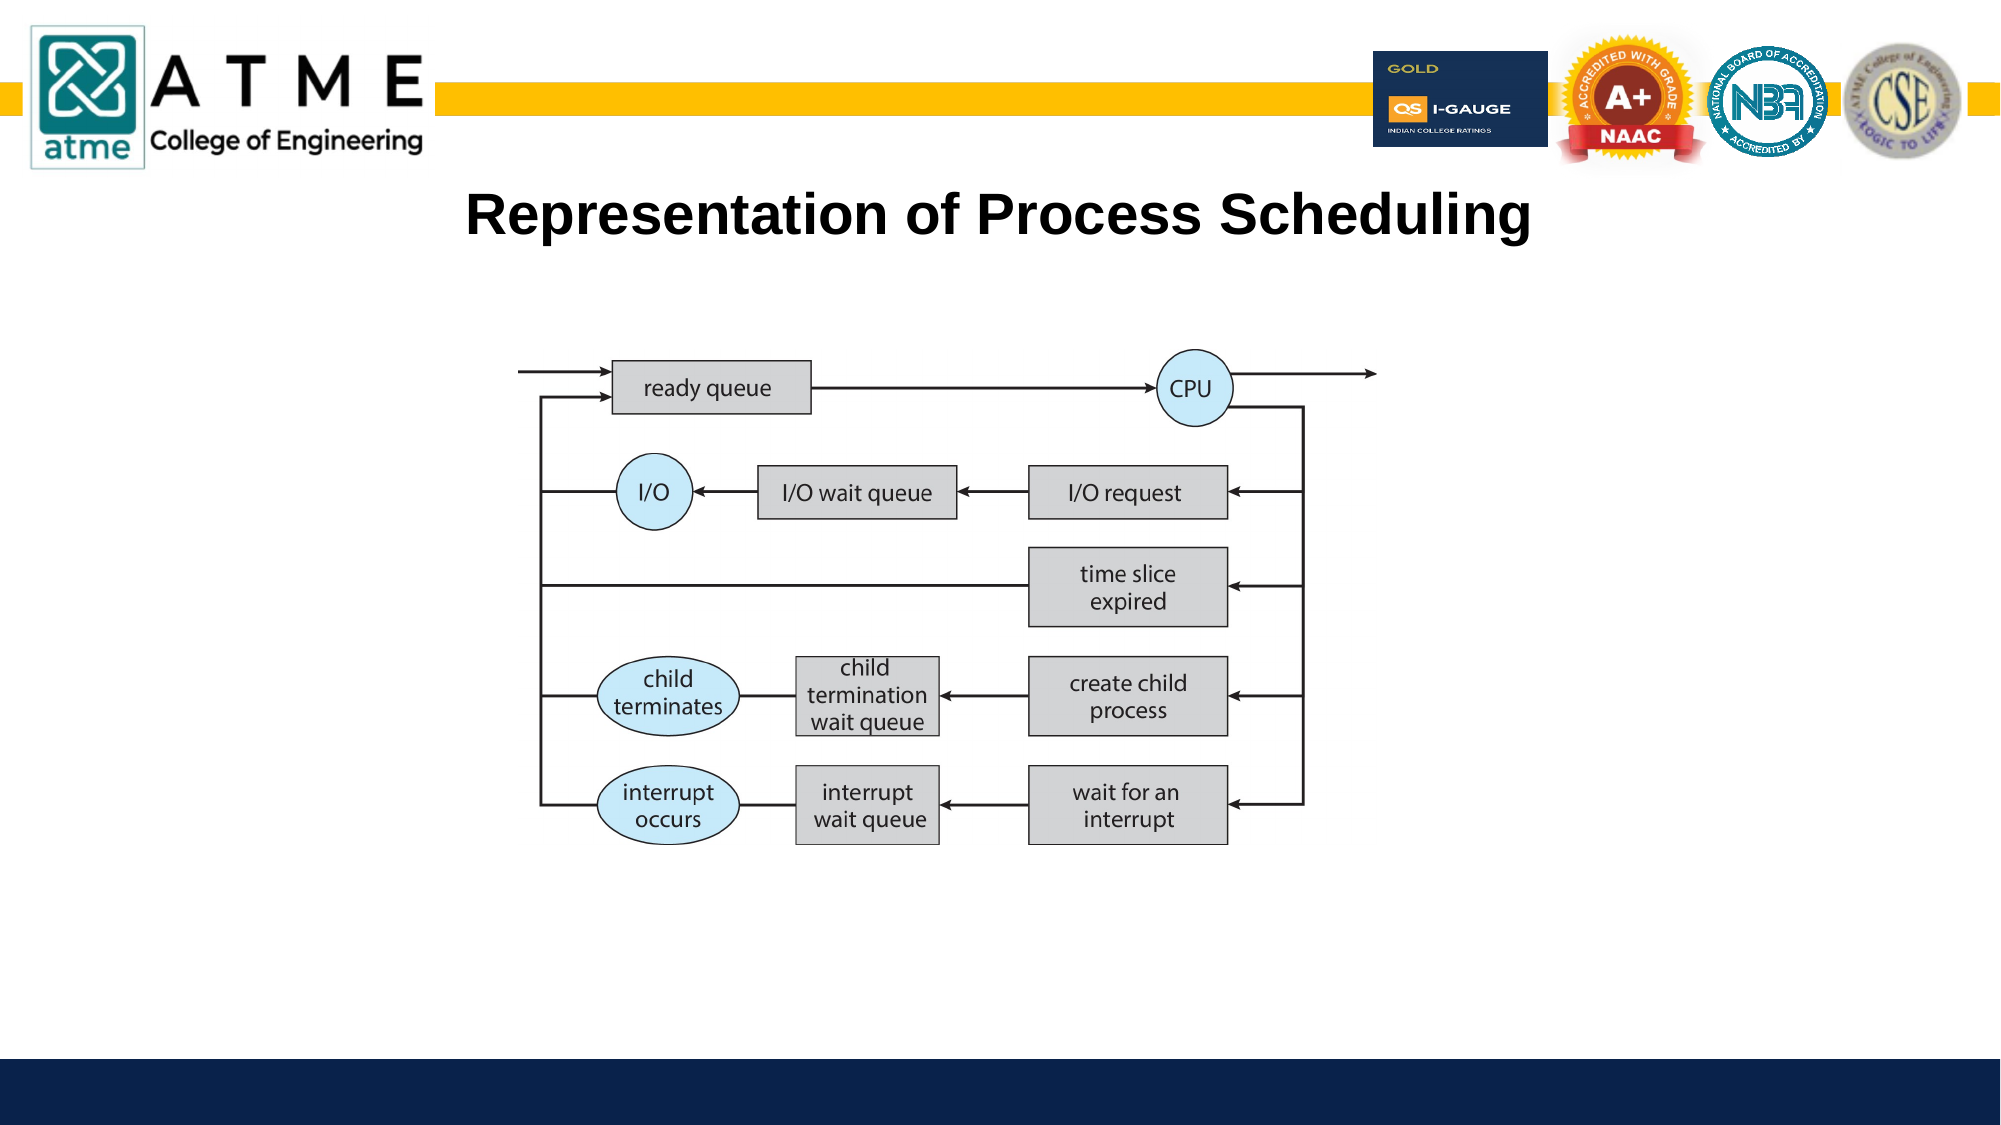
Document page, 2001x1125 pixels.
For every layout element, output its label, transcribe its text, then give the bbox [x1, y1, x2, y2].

picture [518, 348, 1377, 845]
picture [1373, 20, 1828, 180]
picture [1840, 26, 1968, 176]
text_box Representation of Process Scheduling [450, 169, 1550, 254]
picture [22, 15, 435, 178]
picture [0, 1059, 2001, 1125]
